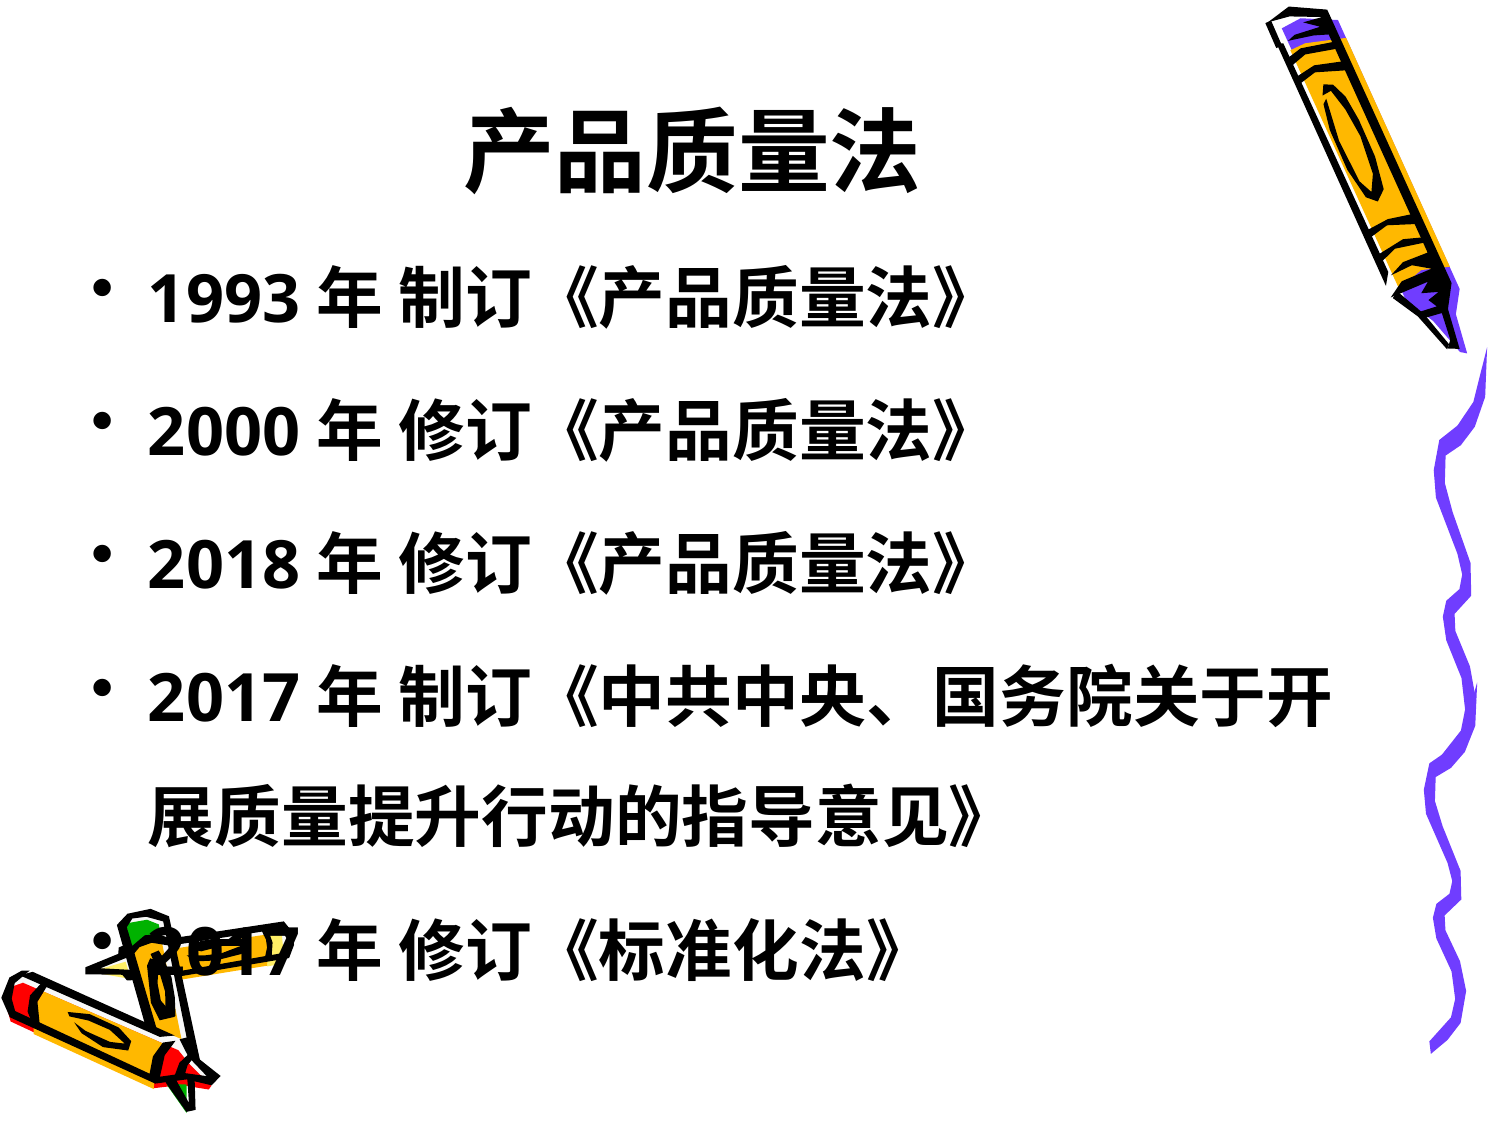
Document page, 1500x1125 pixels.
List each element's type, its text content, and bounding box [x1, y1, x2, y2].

title 产品质量法 [128, 0, 1257, 207]
list 1993年 制订《产品质量法》 2000年 修订《产品质量法》 2018年 修订《产品质量法》 2017年 制订《中共中央、国务院关于开展质量提升行动的指导意见》 2017年 修订《标准化法》 [76, 207, 1363, 1012]
